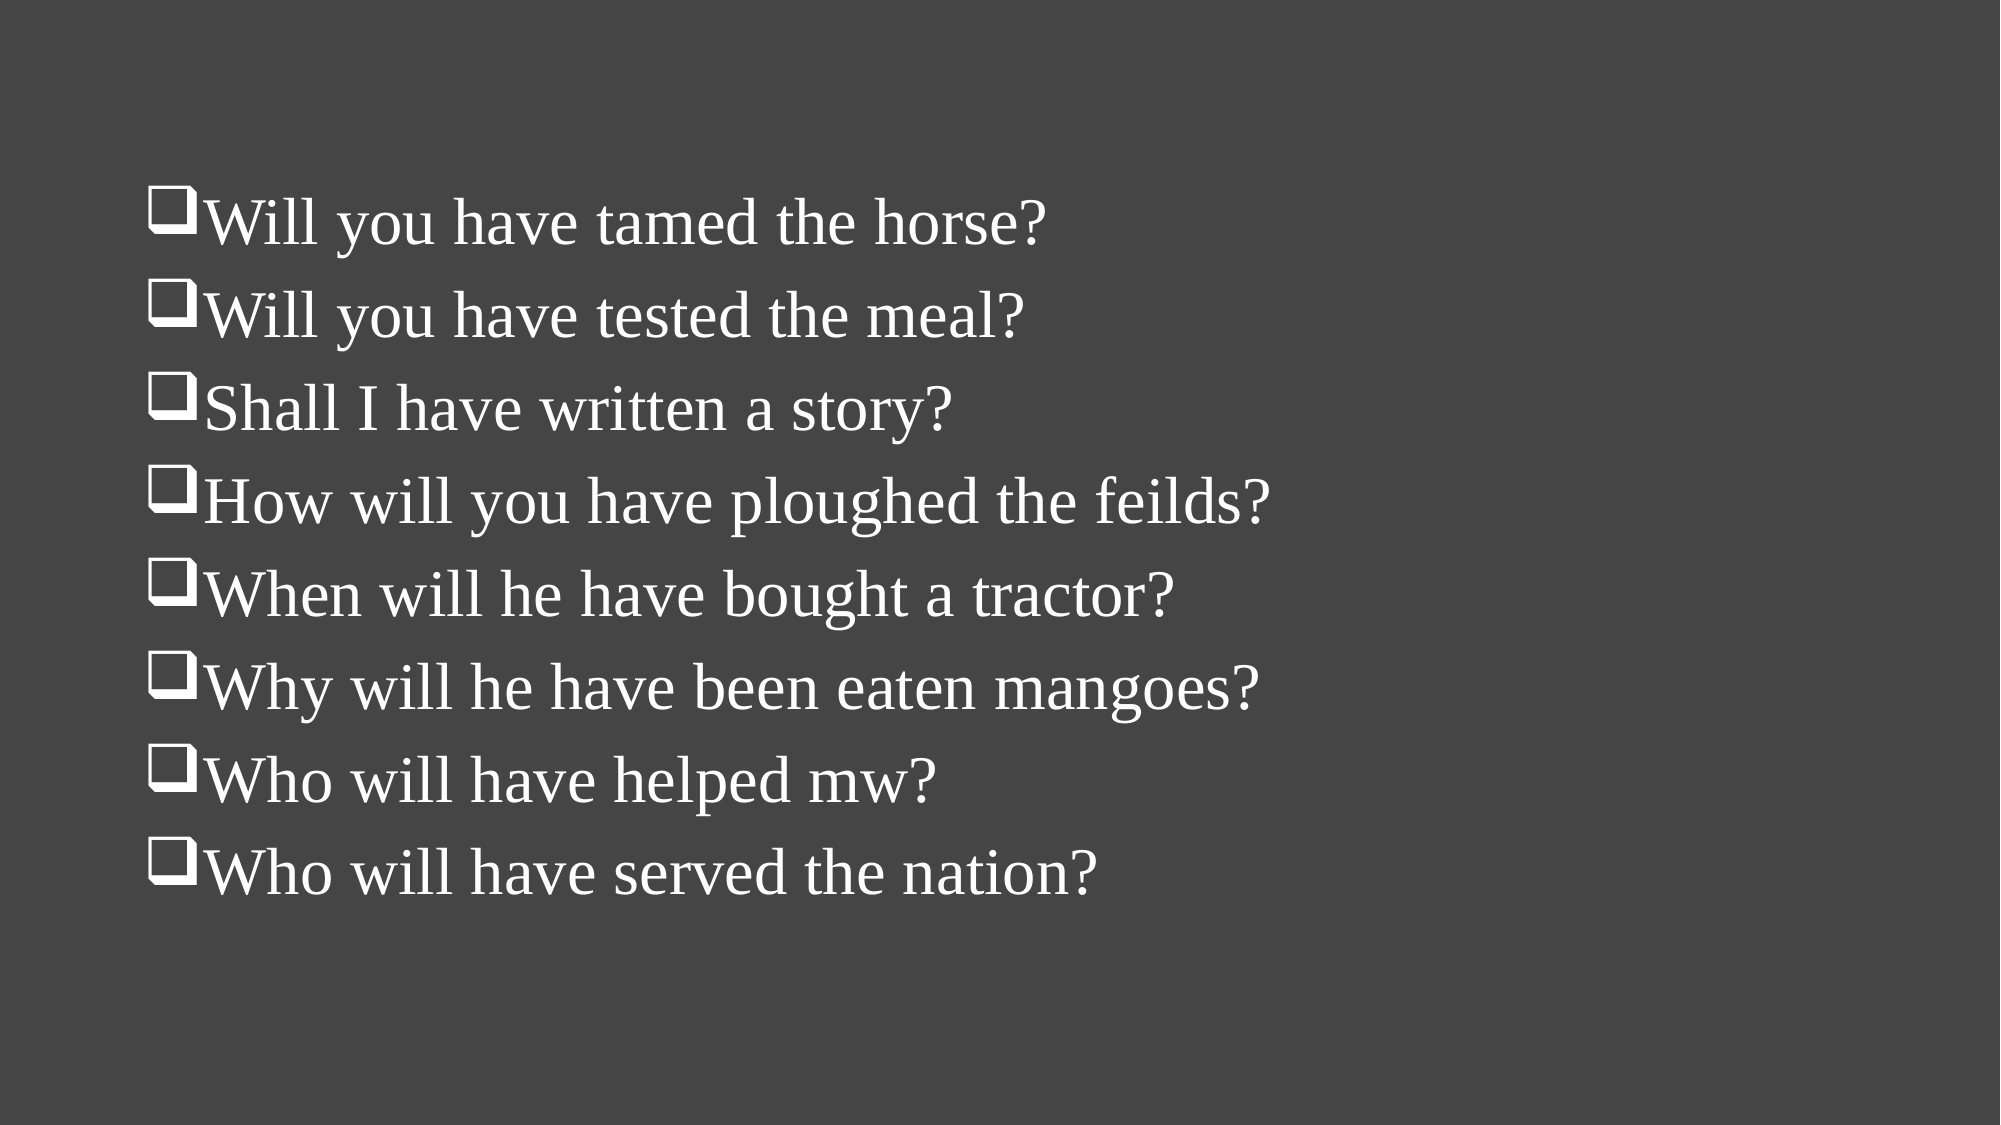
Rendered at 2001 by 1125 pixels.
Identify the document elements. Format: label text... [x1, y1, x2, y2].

list Will you have tamed the horse? Will you have tested the meal? Shall I have written a story? How will you have ploughed the feilds? When will he have bought a tractor? Why will he have been eaten mangoes? Who will have helped mw? Who will have served the nation? [128, 179, 1863, 1014]
